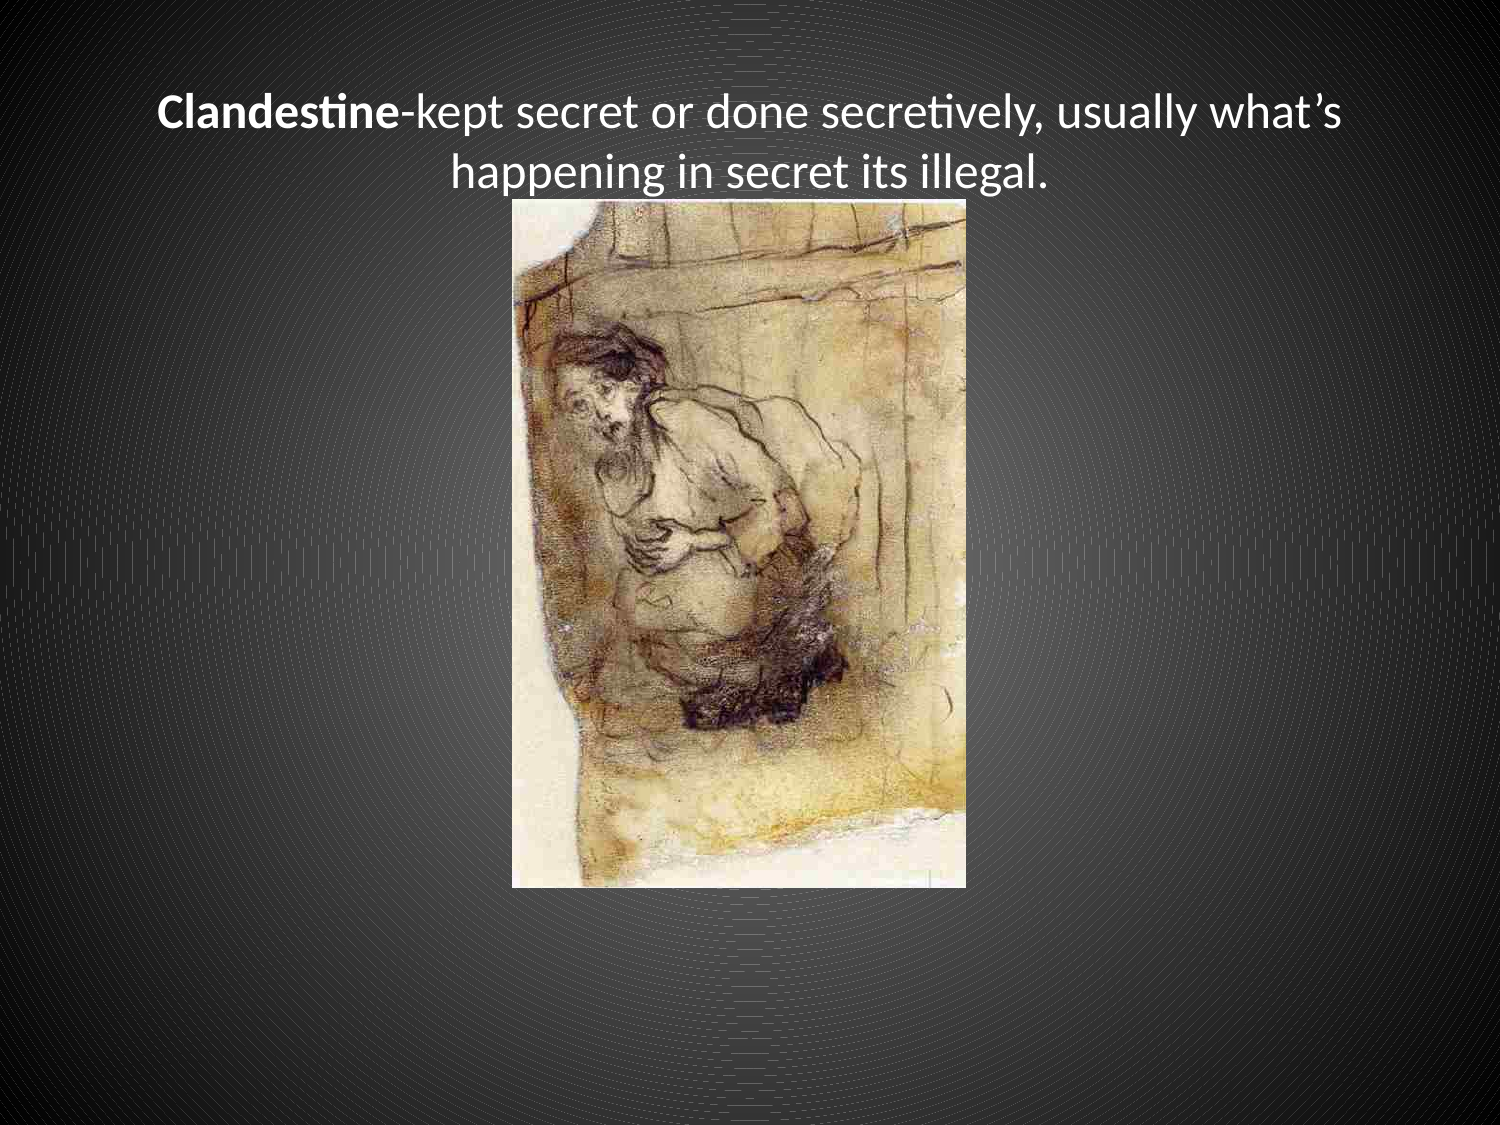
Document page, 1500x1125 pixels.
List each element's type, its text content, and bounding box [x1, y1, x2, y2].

title Clandestine-kept secret or done secretively, usually what’s happening in secret its illegal. [75, 75, 1425, 263]
picture [512, 199, 966, 888]
